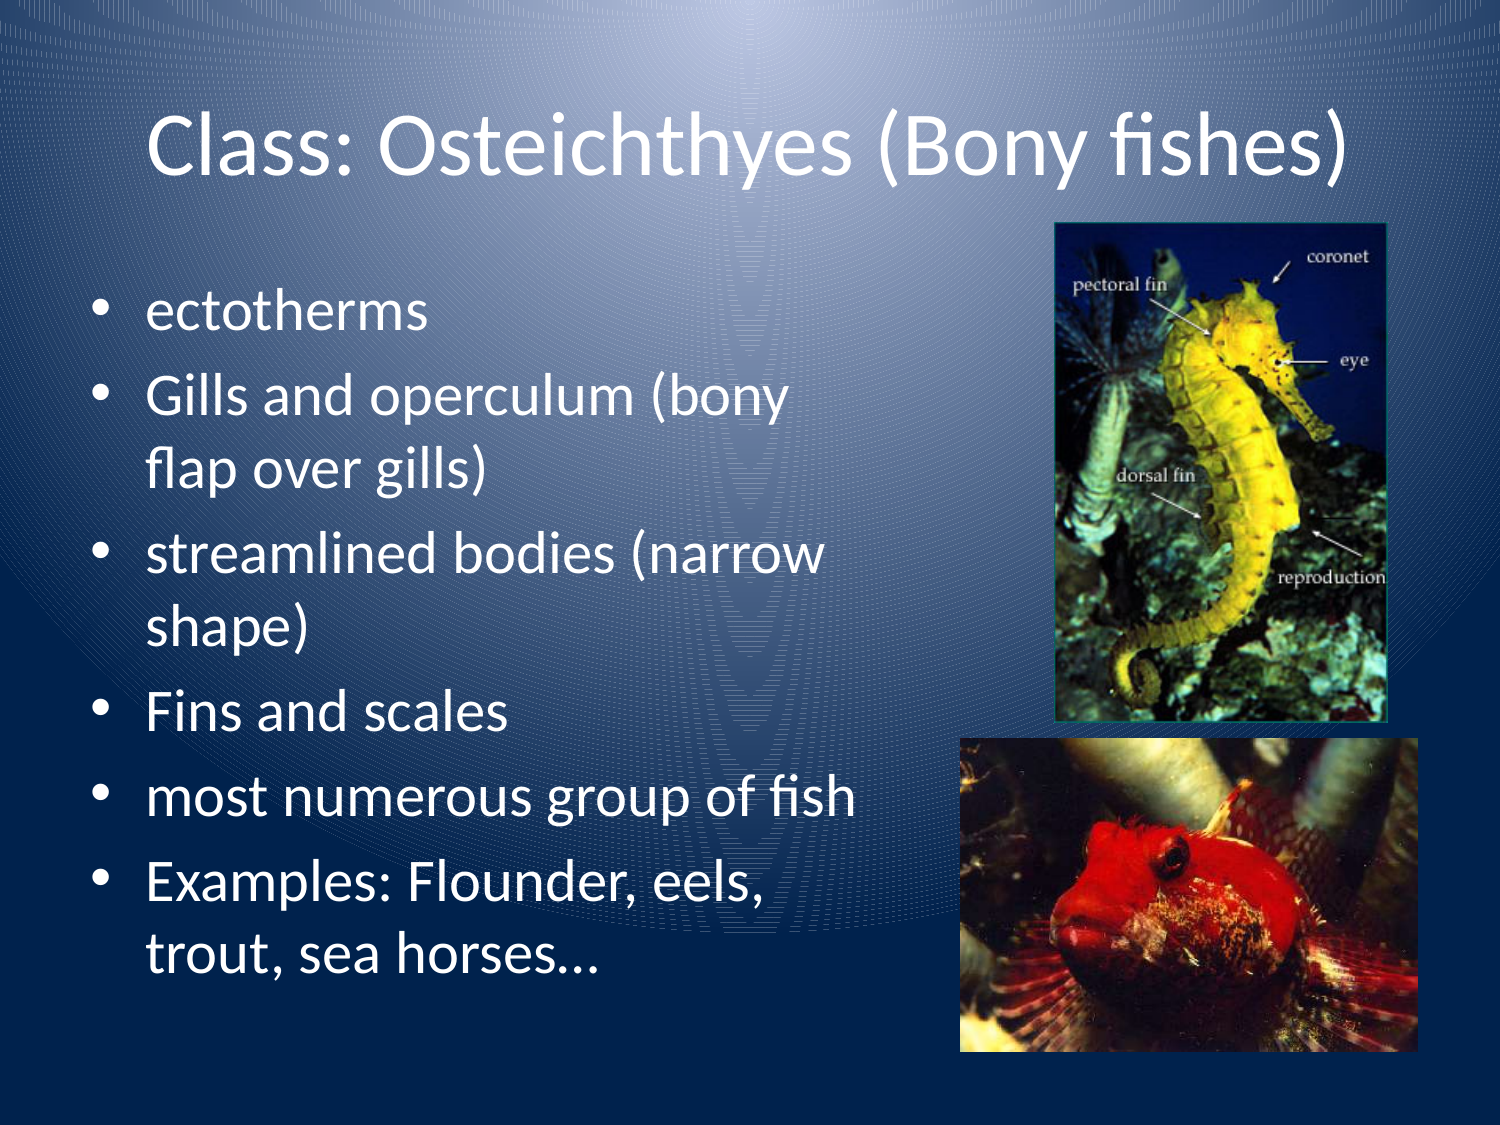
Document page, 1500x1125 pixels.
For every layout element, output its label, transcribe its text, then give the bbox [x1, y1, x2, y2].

picture [1054, 222, 1388, 723]
picture [960, 738, 1419, 1052]
title Class: Osteichthyes (Bony fishes) [75, 45, 1425, 233]
list ectotherms Gills and operculum (bony flap over gills) streamlined bodies (narrow shape) Fins and scales most numerous group of fish Examples: Flounder, eels, trout, sea horses… [75, 262, 903, 1005]
